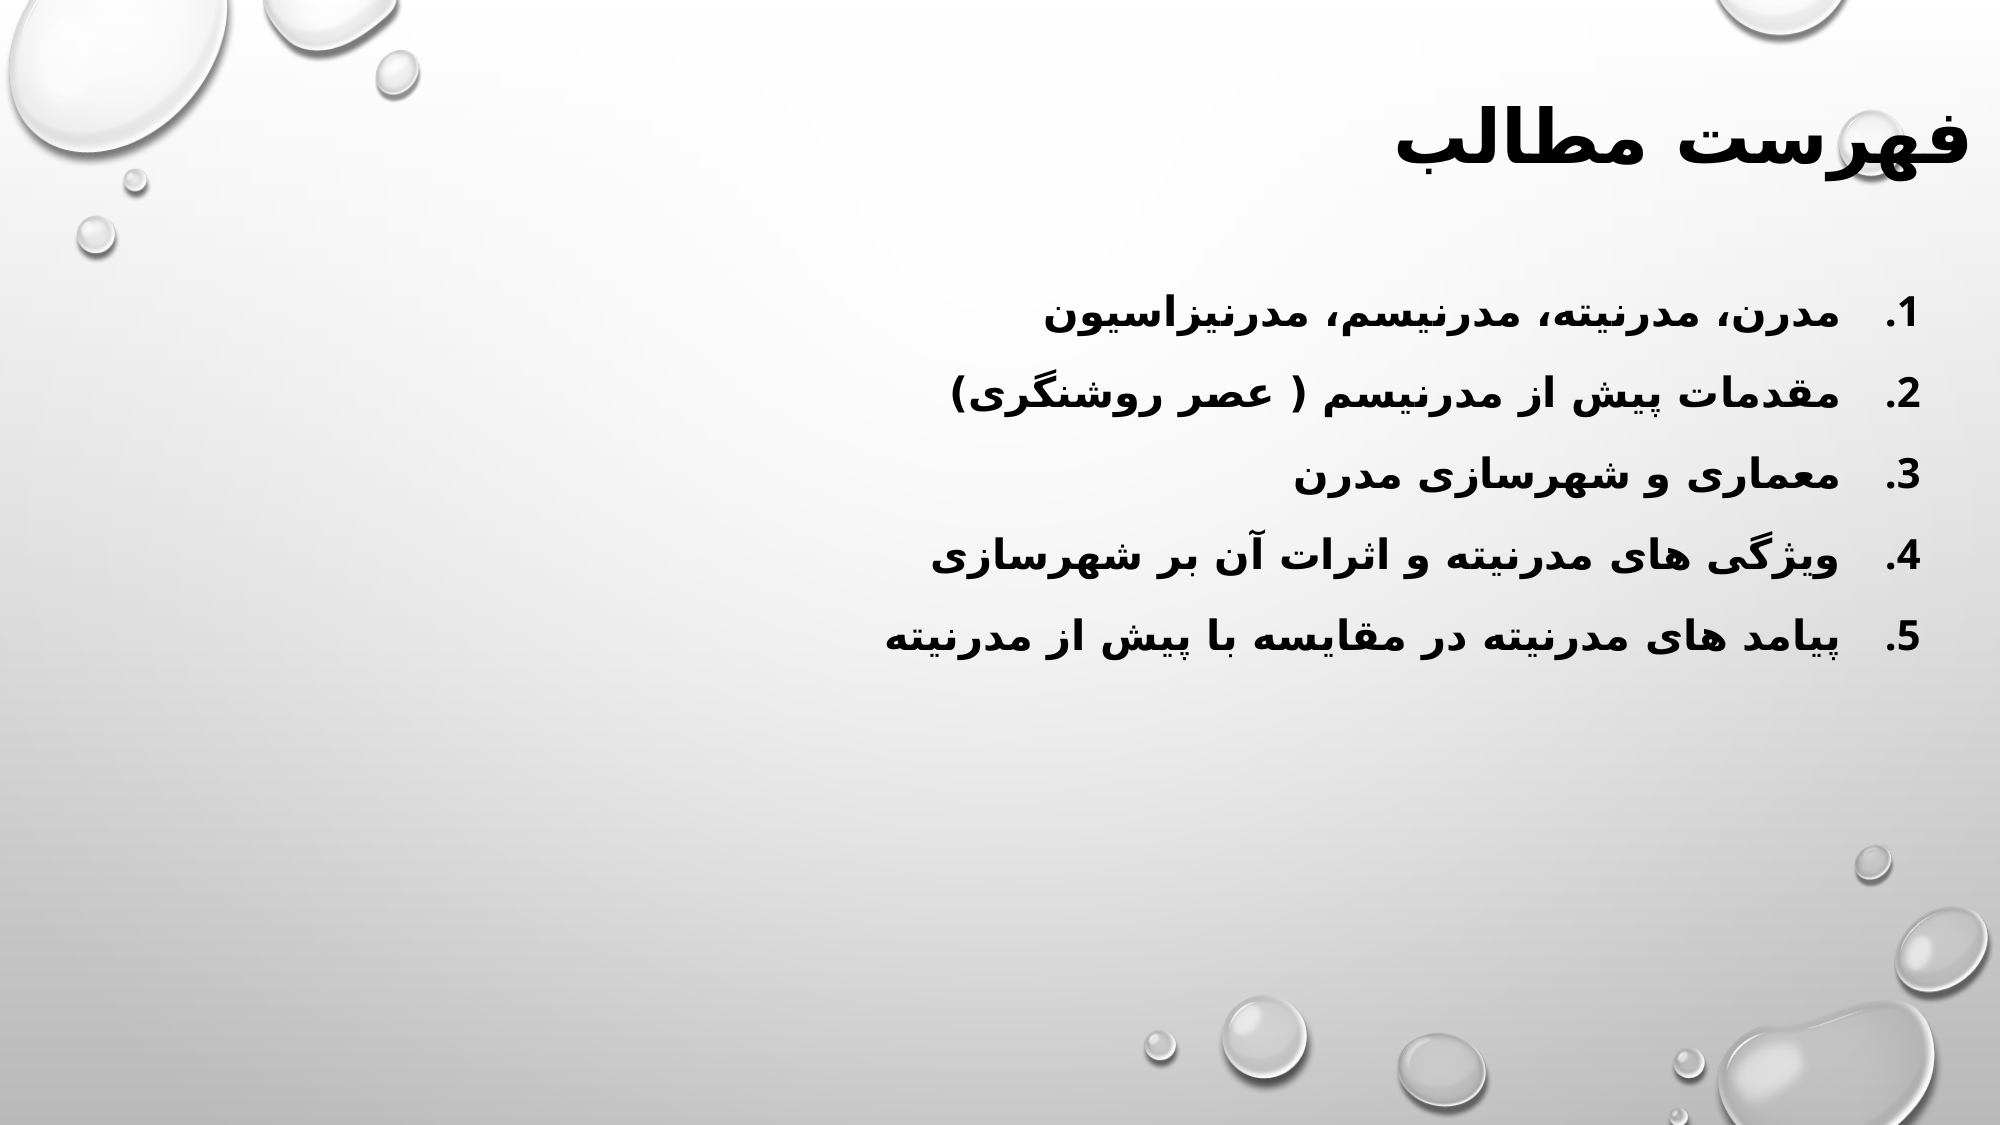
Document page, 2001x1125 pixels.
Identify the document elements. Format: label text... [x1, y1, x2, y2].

list مدرن، مدرنیته، مدرنیسم، مدرنیزاسیون مقدمات پیش از مدرنیسم ( عصر روشنگری) معماری و شهرسازی مدرن ویژگی های مدرنیته و اثرات آن بر شهرسازی پیامد های مدرنیته در مقایسه با پیش از مدرنیته [53, 267, 1941, 1064]
picture [0, 0, 2000, 1125]
text_box فهرست مطالب [984, 80, 1989, 186]
